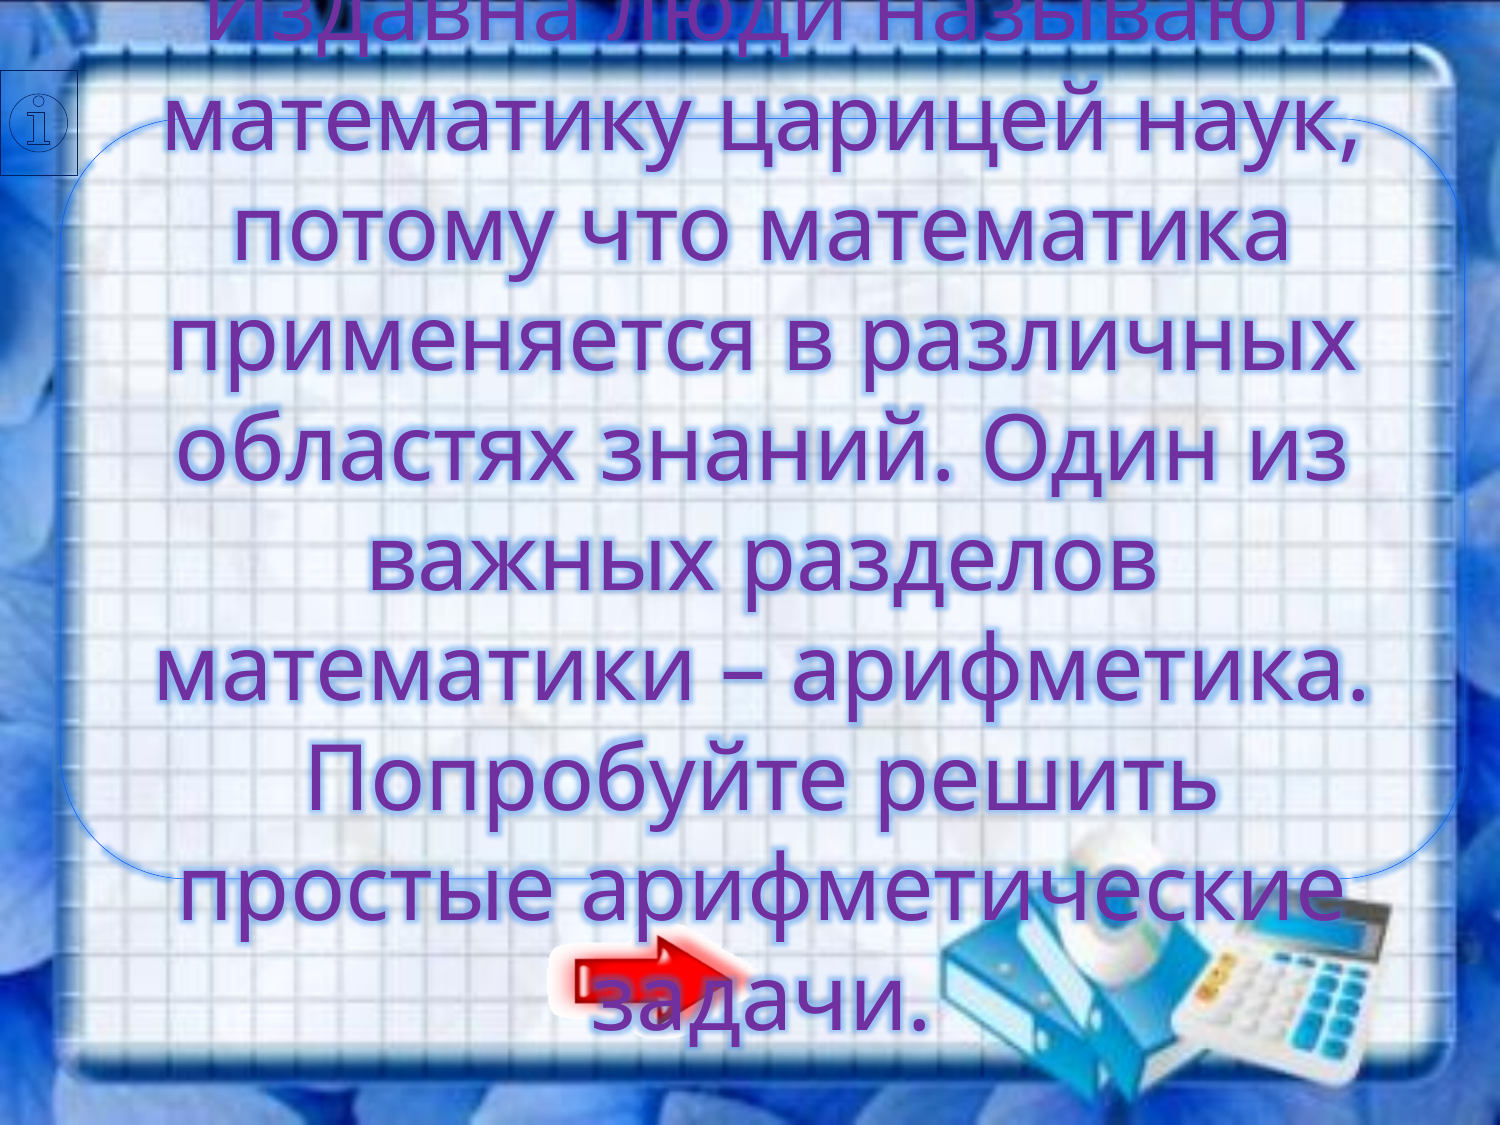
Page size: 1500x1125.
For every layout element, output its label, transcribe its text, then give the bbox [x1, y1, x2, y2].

picture [0, 0, 1500, 1125]
text_box Издавна люди называют математику царицей наук, потому что математика применяется в различных областях знаний. Один из важных разделов математики – арифметика. Попробуйте решить простые арифметические задачи. [58, 116, 1467, 881]
text_box [0, 68, 79, 178]
